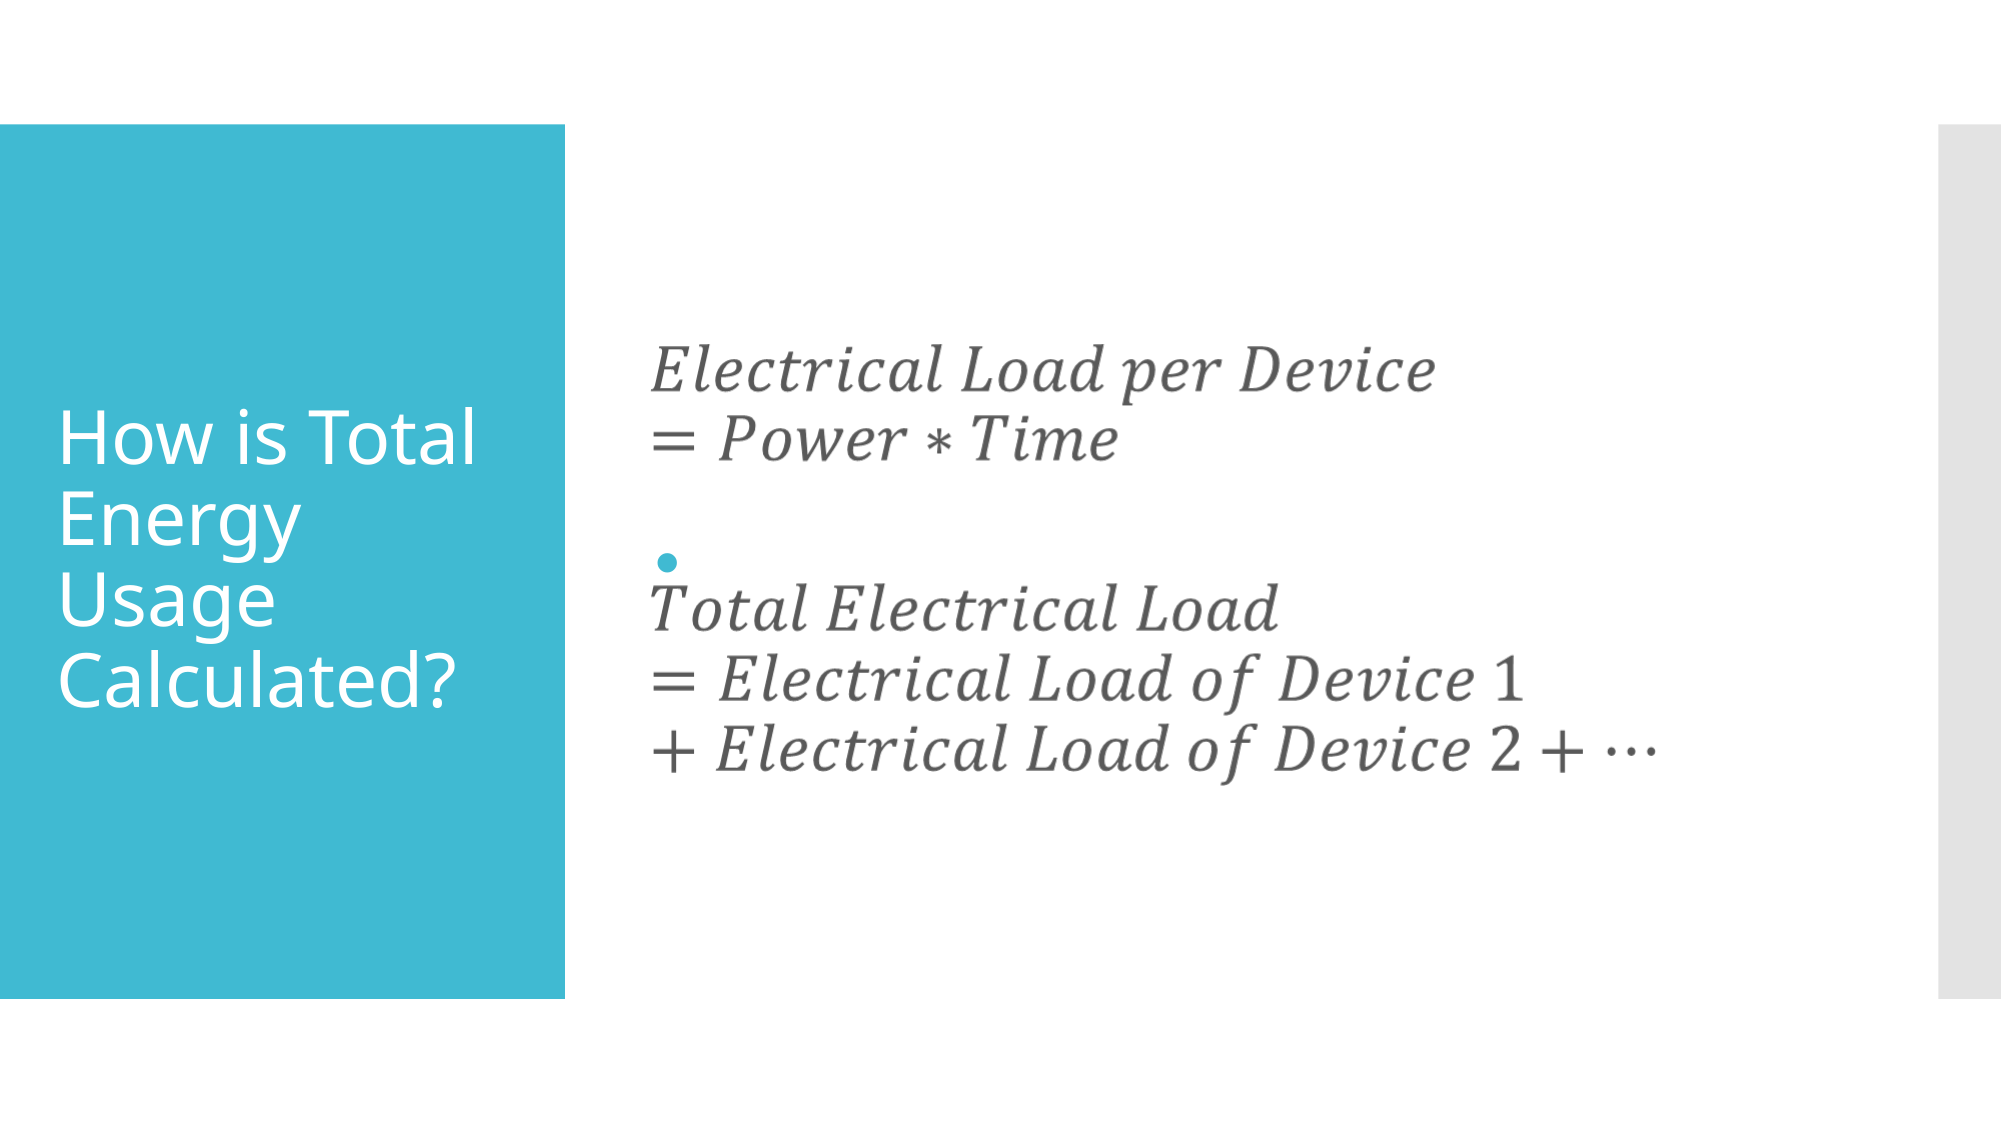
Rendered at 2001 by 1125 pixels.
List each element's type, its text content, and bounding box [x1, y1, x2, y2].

list [634, 141, 1835, 982]
title How is Total Energy Usage Calculated? [41, 184, 525, 940]
